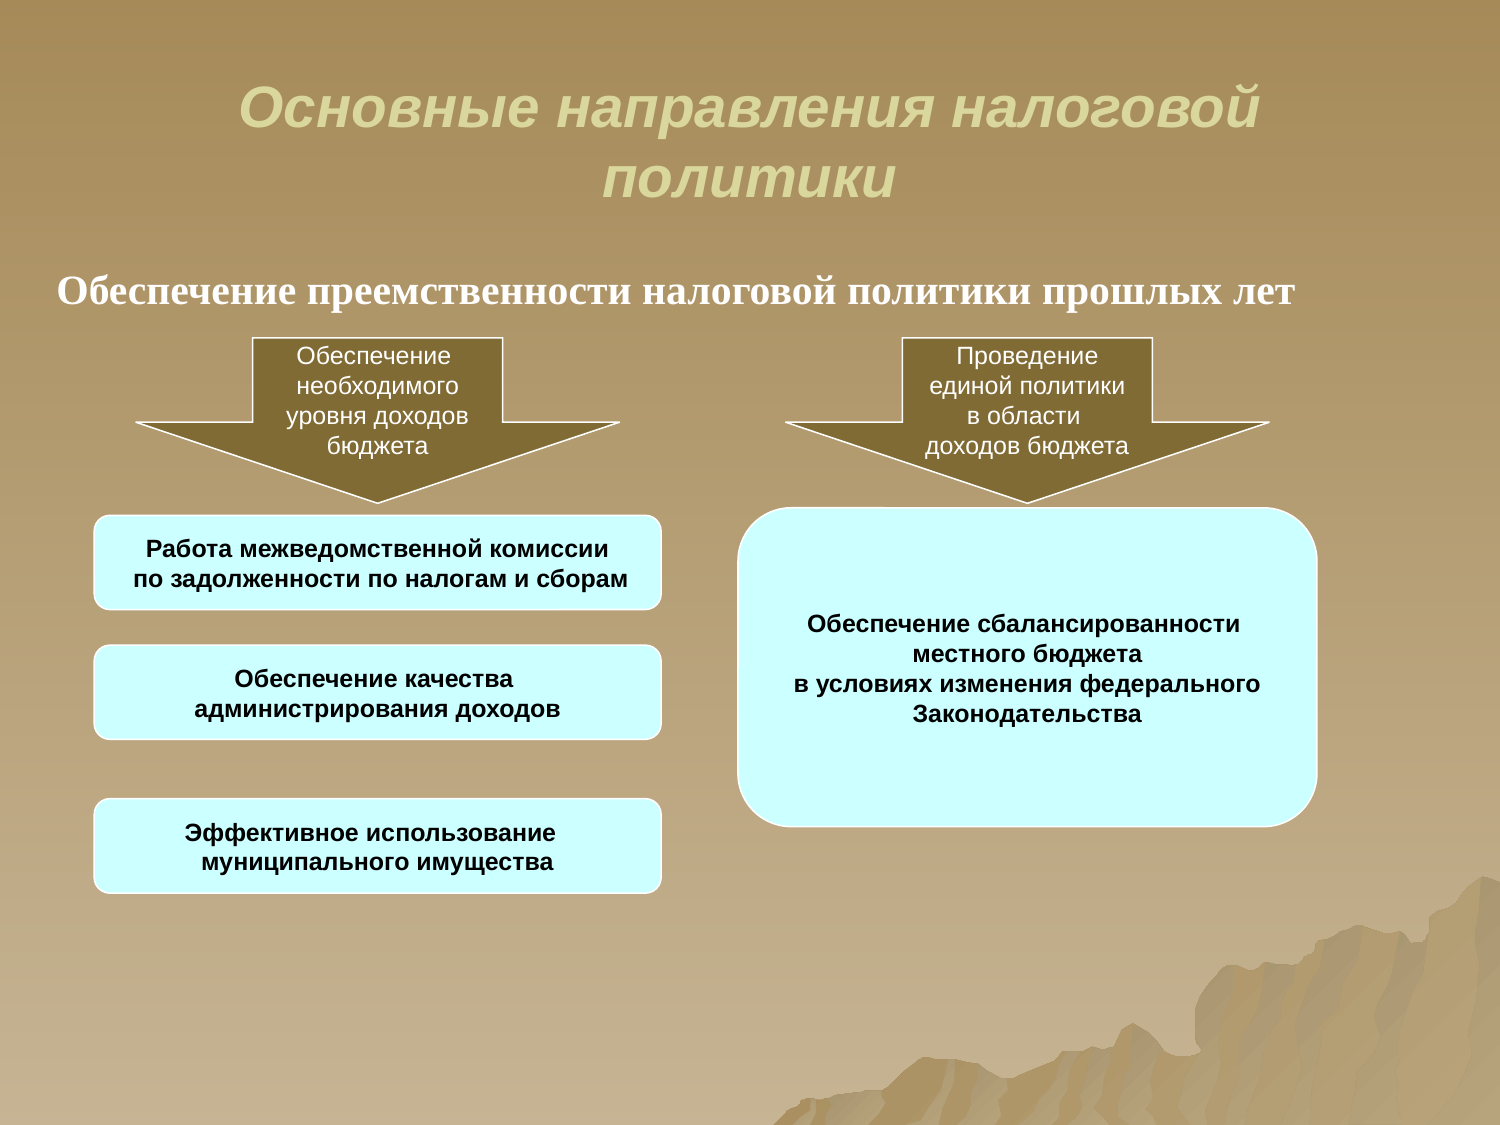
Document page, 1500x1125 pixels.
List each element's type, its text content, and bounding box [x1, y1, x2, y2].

text_box Обеспечение качества администрирования доходов [94, 645, 662, 740]
text_box Проведение единой политики в области доходов бюджета [785, 337, 1270, 504]
text_box Эффективное использование муниципального имущества [94, 798, 662, 894]
text_box Работа межведомственной комиссии по задолженности по налогам и сборам [94, 515, 662, 610]
title Основные направления налоговой политики [74, 45, 1426, 233]
list Обеспечение преемственности налоговой политики прошлых лет [40, 255, 1467, 999]
text_box Обеспечение сбалансированности местного бюджета в условиях изменения федерального Законодательства [737, 507, 1317, 827]
text_box Обеспечение необходимого уровня доходов бюджета [135, 337, 620, 504]
